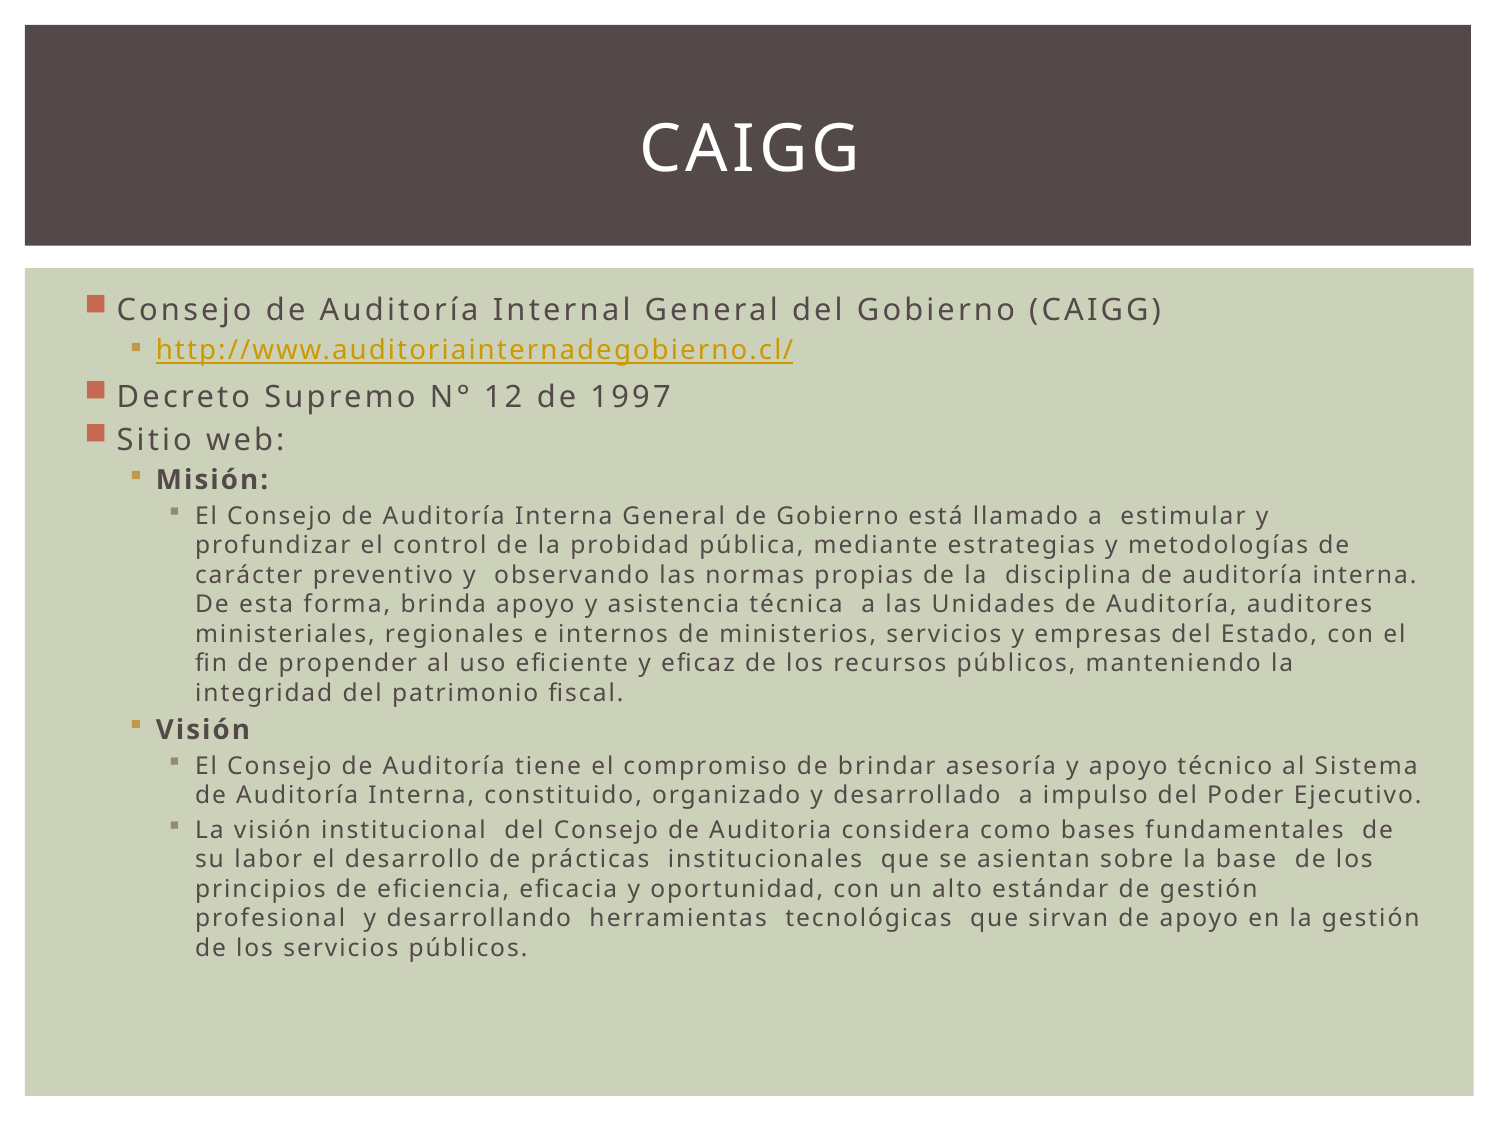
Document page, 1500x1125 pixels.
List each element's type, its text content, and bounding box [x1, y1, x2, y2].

title CAIGG [62, 58, 1438, 232]
list Consejo de Auditoría Internal General del Gobierno (CAIGG) http://www.auditoriainternadegobierno.cl/ Decreto Supremo N° 12 de 1997 Sitio web: Misión: El Consejo de Auditoría Interna General de Gobierno está llamado a estimular y profundizar el control de la probidad pública, mediante estrategias y metodologías de carácter preventivo y observando las normas propias de la disciplina de auditoría interna. De esta forma, brinda apoyo y asistencia técnica a las Unidades de Auditoría, auditores ministeriales, regionales e internos de ministerios, servicios y empresas del Estado, con el fin de propender al uso eficiente y eficaz de los recursos públicos, manteniendo la integridad del patrimonio fiscal. Visión El Consejo de Auditoría tiene el compromiso de brindar asesoría y apoyo técnico al Sistema de Auditoría Interna, constituido, organizado y desarrollado a impulso del Poder Ejecutivo. La visión institucional del Consejo de Auditoria considera como bases fundamentales de su labor el desarrollo de prácticas institucionales que se asientan sobre la base de los principios de eficiencia, eficacia y oportunidad, con un alto estándar de gestión profesional y desarrollando herramientas tecnológicas que sirvan de apoyo en la gestión de los servicios públicos. [62, 281, 1442, 1005]
